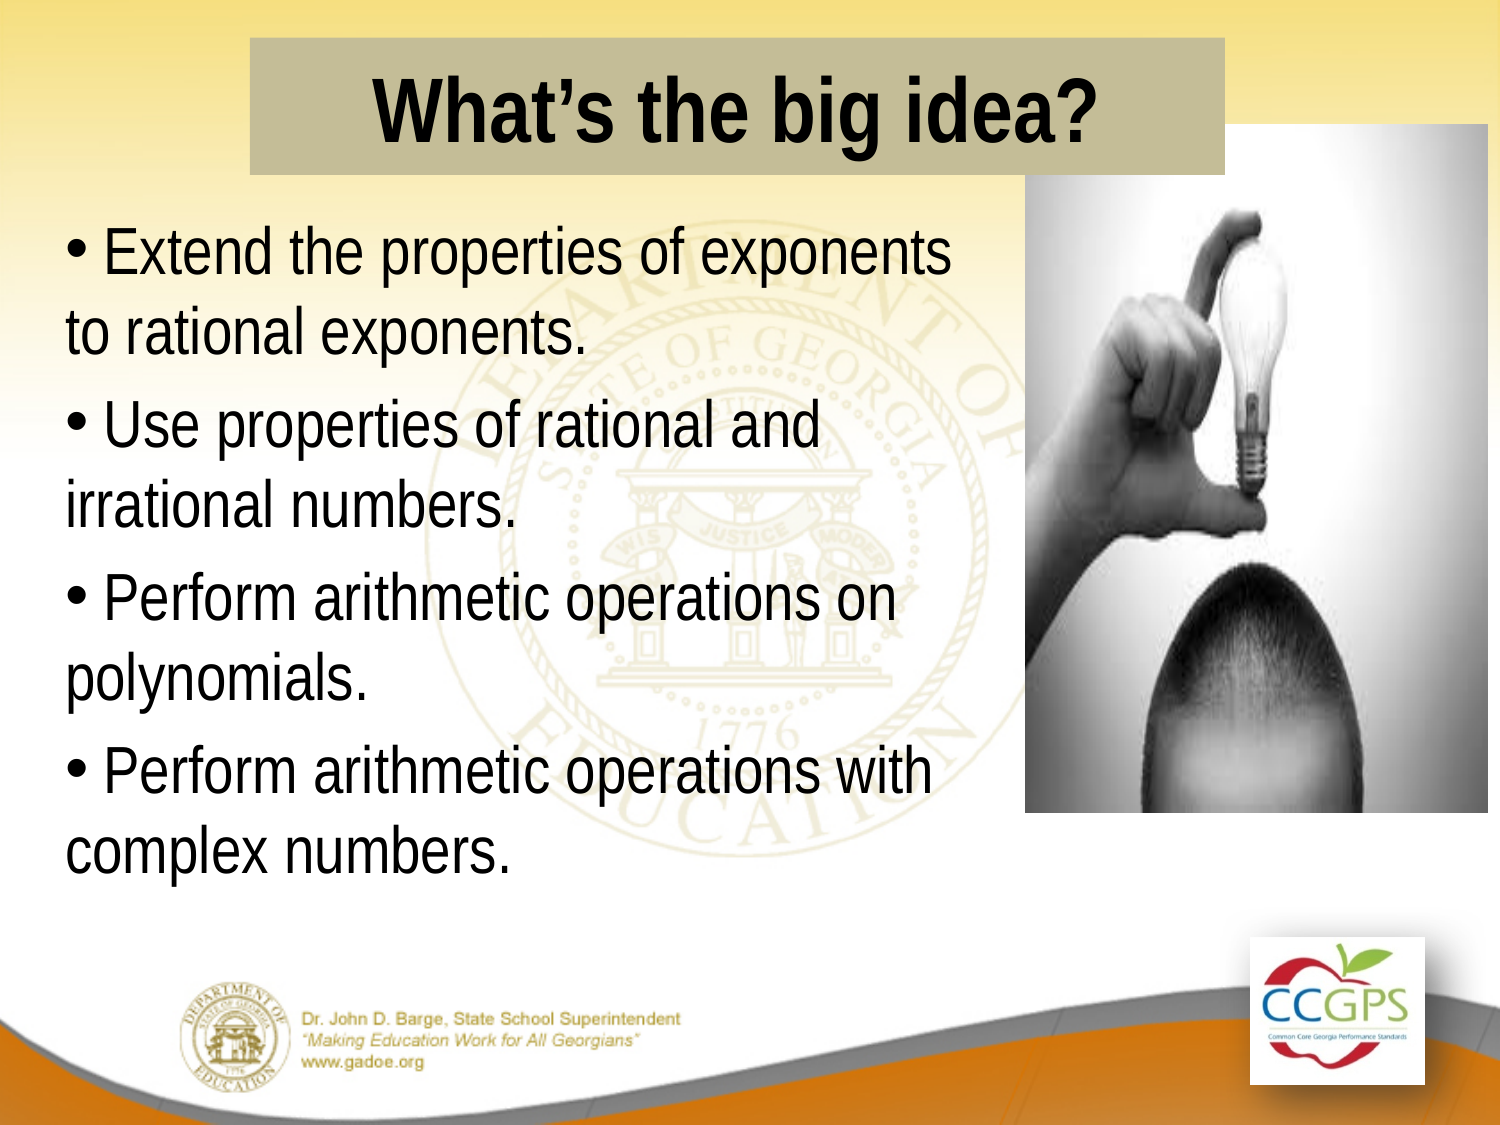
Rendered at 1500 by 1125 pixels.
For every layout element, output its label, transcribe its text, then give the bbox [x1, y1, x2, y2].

subtitle Extend the properties of exponents to rational exponents. Use properties of rational and irrational numbers. Perform arithmetic operations on polynomials. Perform arithmetic operations with complex numbers. [49, 199, 1026, 1063]
picture [0, 0, 1500, 1125]
title What’s the big idea? [249, 37, 1226, 176]
